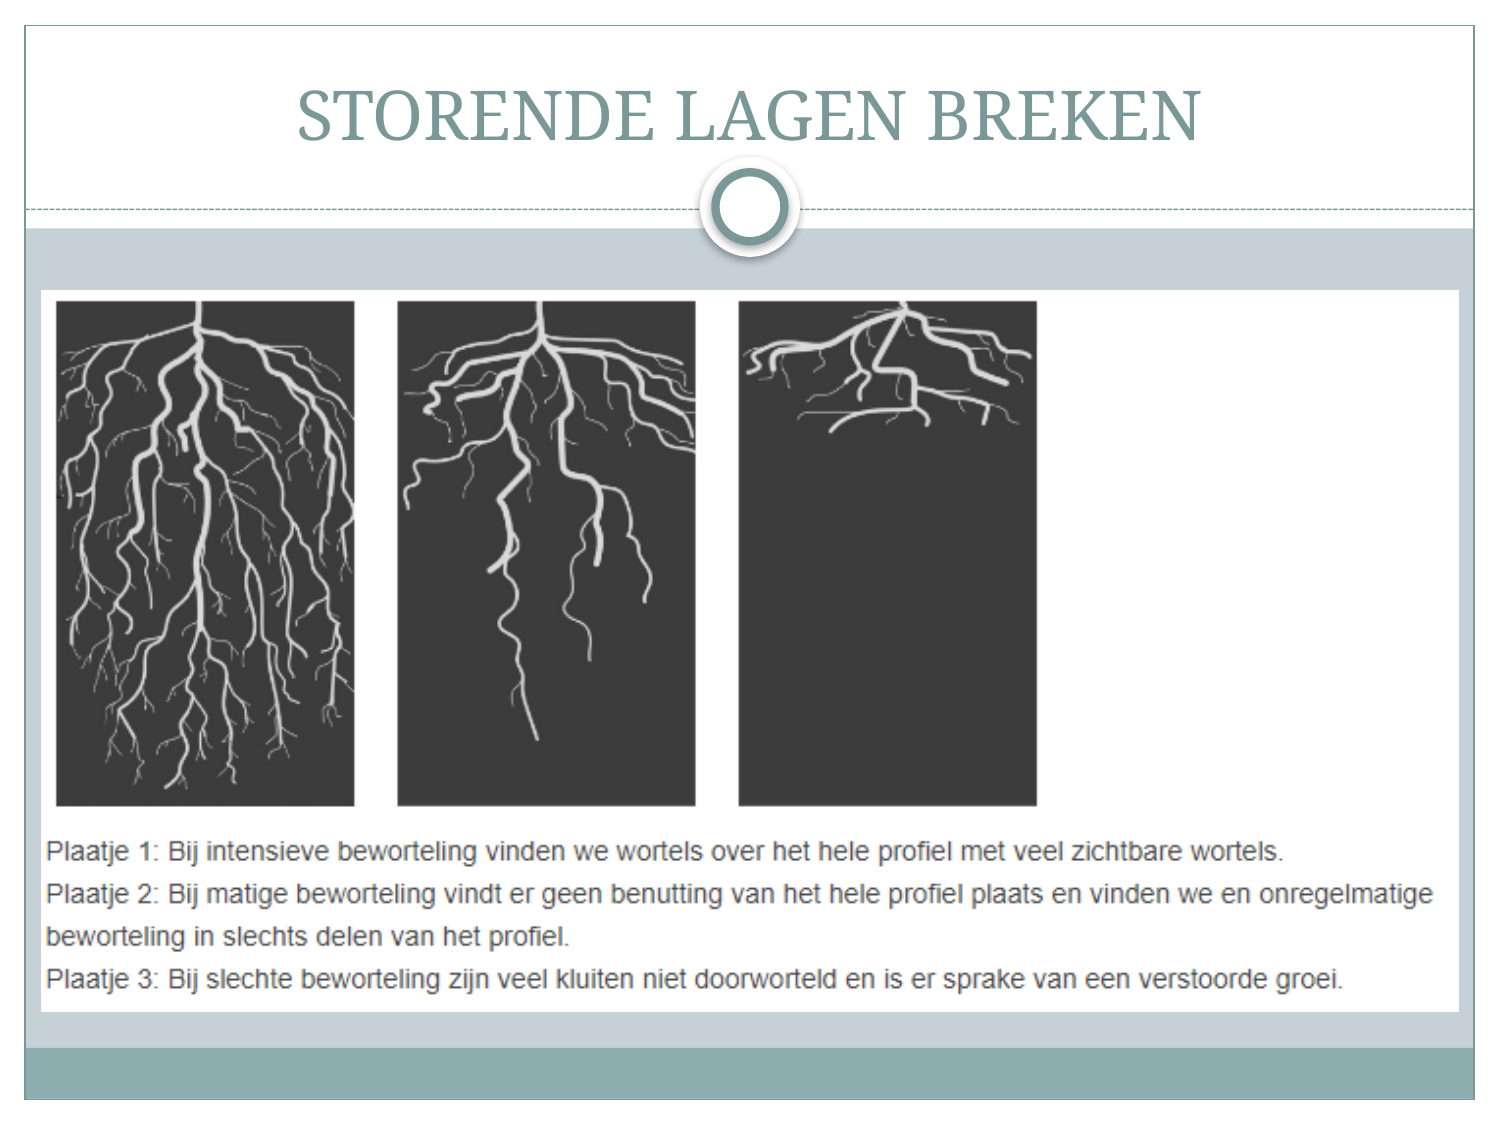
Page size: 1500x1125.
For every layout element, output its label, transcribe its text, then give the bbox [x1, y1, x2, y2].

picture [41, 290, 1459, 1012]
title STORENDE LAGEN BREKEN [49, 37, 1450, 162]
